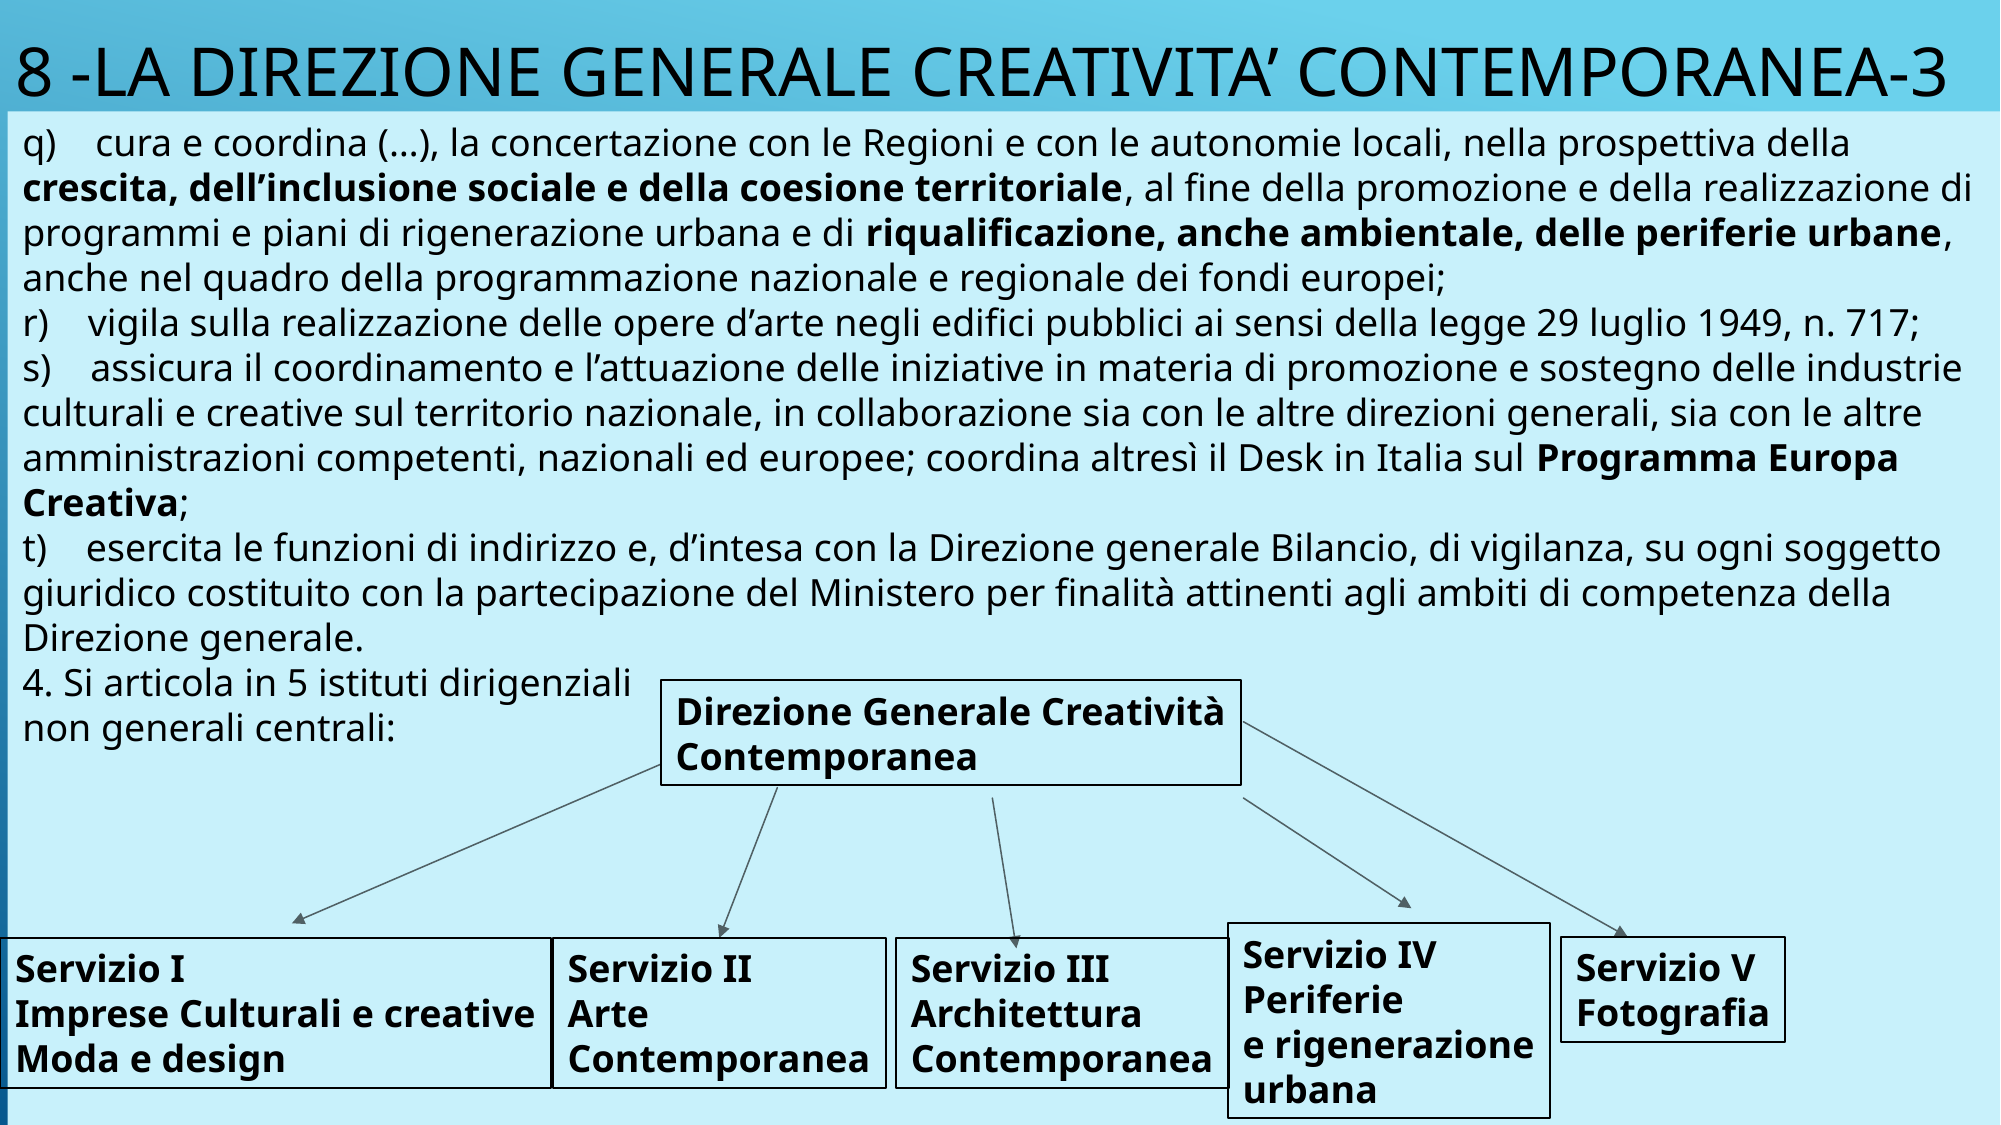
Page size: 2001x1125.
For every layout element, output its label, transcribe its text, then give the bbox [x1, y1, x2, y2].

text_box Servizio I Imprese Culturali e creative Moda e design [0, 937, 551, 1088]
text_box q) cura e coordina (…), la concertazione con le Regioni e con le autonomie locali, nella prospettiva della crescita, dell’inclusione sociale e della coesione territoriale, al fine della promozione e della realizzazione di programmi e piani di rigenerazione urbana e di riqualificazione, anche ambientale, delle periferie urbane, anche nel quadro della programmazione nazionale e regionale dei fondi europei; r) vigila sulla realizzazione delle opere d’arte negli edifici pubblici ai sensi della legge 29 luglio 1949, n. 717; s) assicura il coordinamento e l’attuazione delle iniziative in materia di promozione e sostegno delle industrie culturali e creative sul territorio nazionale, in collaborazione sia con le altre direzioni generali, sia con le altre amministrazioni competenti, nazionali ed europee; coordina altresì il Desk in Italia sul Programma Europa Creativa; t) esercita le funzioni di indirizzo e, d’intesa con la Direzione generale Bilancio, di vigilanza, su ogni soggetto giuridico costituito con la partecipazione del Ministero per finalità attinenti agli ambiti di competenza della Direzione generale. 4. Si articola in 5 istituti dirigenziali non generali centrali: [7, 111, 2000, 1125]
text_box Servizio V Fotografia [1561, 936, 1786, 1042]
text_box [718, 787, 778, 939]
text_box Servizio II Arte Contemporanea [552, 937, 886, 1088]
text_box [992, 797, 1017, 949]
text_box Direzione Generale Creatività Contemporanea [660, 680, 1242, 785]
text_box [1243, 721, 1628, 938]
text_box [291, 763, 662, 924]
title 8 -LA DIREZIONE GENERALE CREATIVITA’ CONTEMPORANEA-3 [0, 0, 1985, 157]
text_box Servizio IV Periferie e rigenerazione urbana [1227, 923, 1550, 1118]
text_box Servizio III Architettura Contemporanea [896, 937, 1227, 1088]
